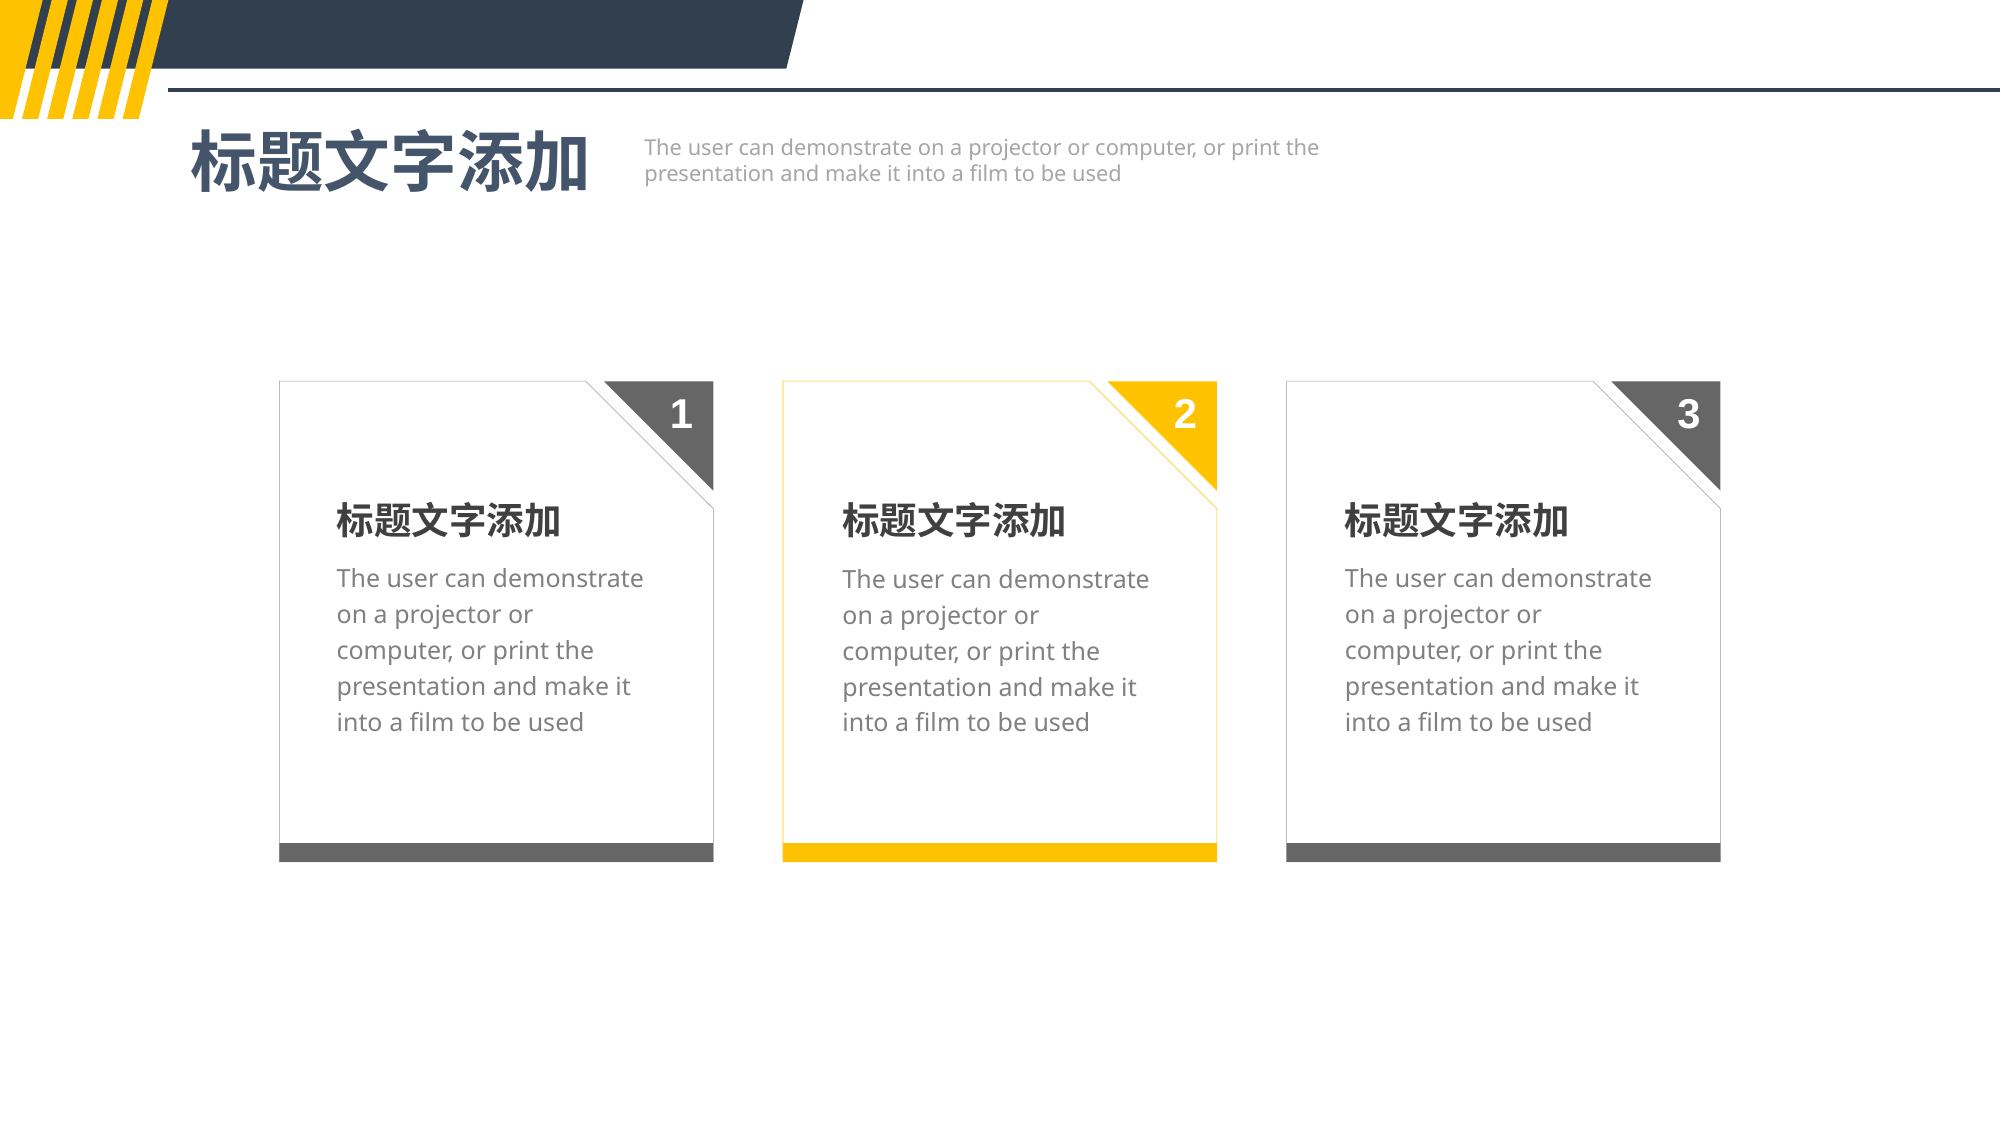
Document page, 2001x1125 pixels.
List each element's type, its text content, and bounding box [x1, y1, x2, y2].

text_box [0, 0, 169, 119]
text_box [1286, 381, 1721, 862]
text_box 标题文字添加 [175, 112, 606, 207]
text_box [827, 480, 1177, 744]
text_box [279, 381, 714, 862]
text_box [321, 480, 671, 743]
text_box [782, 381, 1217, 862]
text_box The user can demonstrate on a projector or computer, or print the presentation and make it into a film to be used [629, 125, 1463, 194]
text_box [1330, 480, 1680, 743]
text_box [169, 0, 805, 70]
